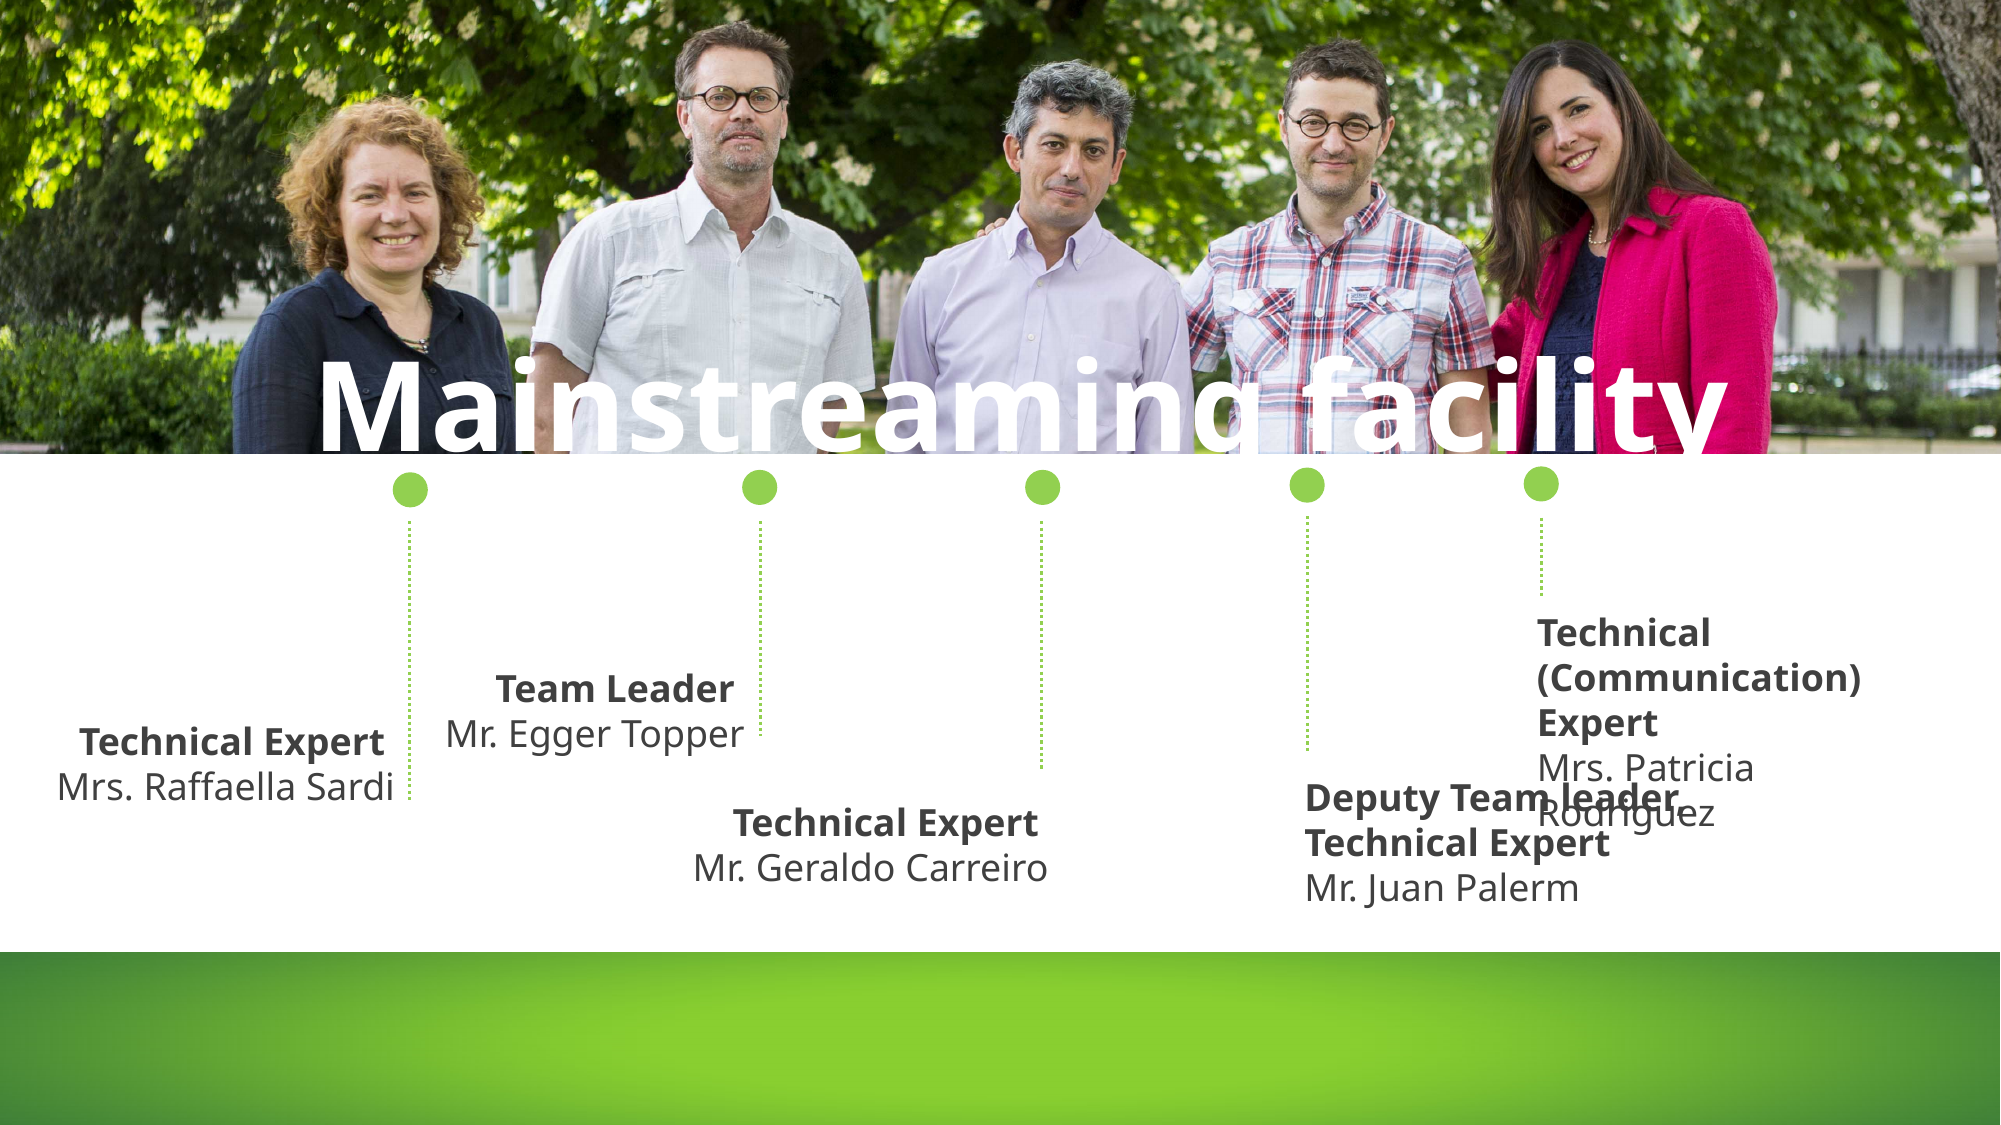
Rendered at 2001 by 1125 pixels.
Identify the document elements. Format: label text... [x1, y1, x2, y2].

picture [0, 952, 2000, 1125]
text_box [1522, 484, 1560, 503]
text_box Technical Expert Mrs. Raffaella Sardi [0, 763, 409, 815]
text_box [391, 484, 429, 509]
picture [0, 0, 2001, 454]
text_box [1024, 484, 1062, 507]
text_box Team Leader Mr. Egger Topper [410, 657, 760, 763]
text_box Team Leader Mr. Egger Topper [0, 657, 409, 763]
text_box Deputy Team leader, Technical Expert Mr. Juan Palerm [1289, 766, 2000, 917]
text_box Mainstreaming facility [297, 454, 1784, 484]
text_box Technical Expert Mr. Geraldo Carreiro [63, 791, 1064, 896]
text_box [1288, 484, 1326, 504]
text_box [741, 484, 779, 507]
text_box Technical (Communication) Expert Mrs. Patricia Rodriguez [1522, 601, 1953, 766]
